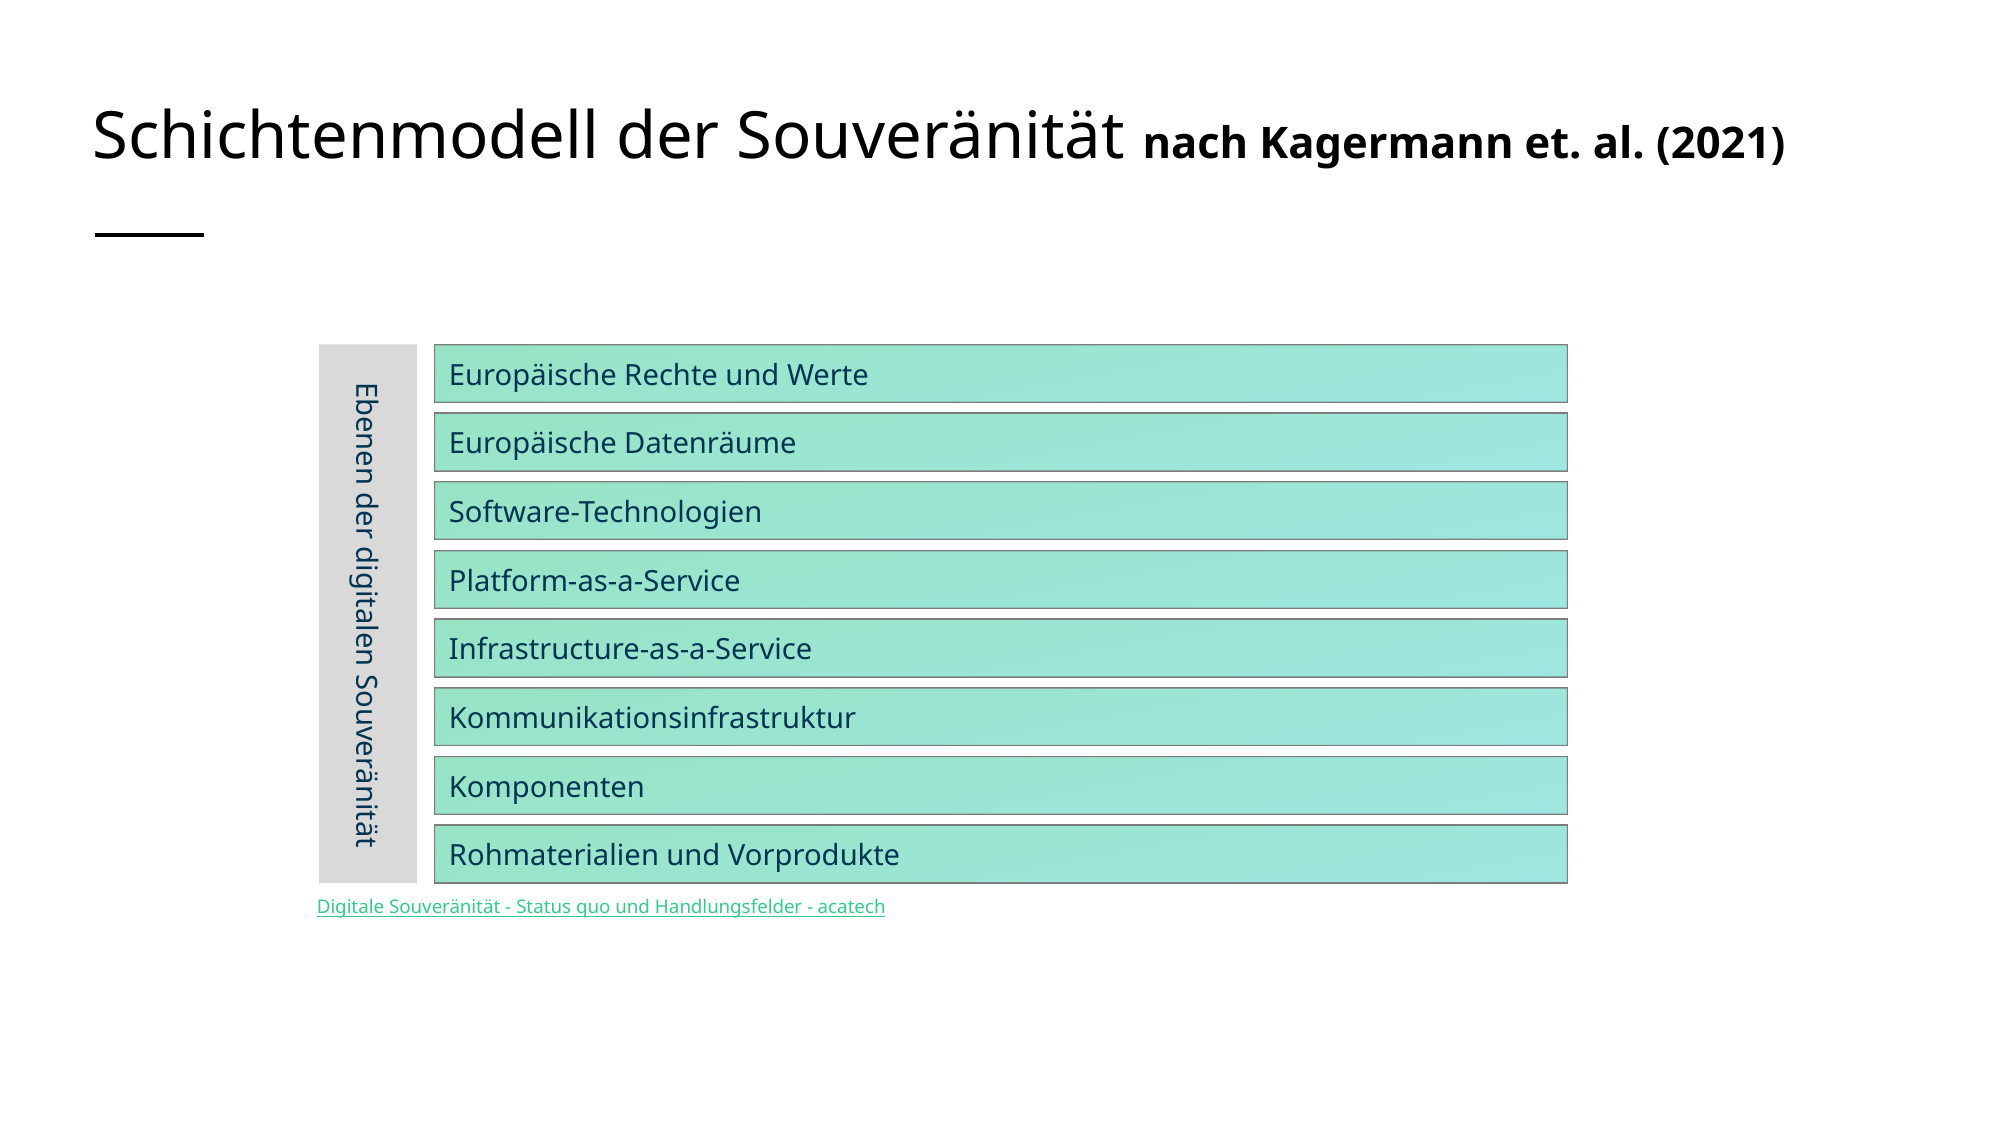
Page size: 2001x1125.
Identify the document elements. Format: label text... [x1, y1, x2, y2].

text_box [301, 344, 1568, 926]
title Schichtenmodell der Souveränität nach Kagermann et. al. (2021) [77, 67, 1910, 197]
